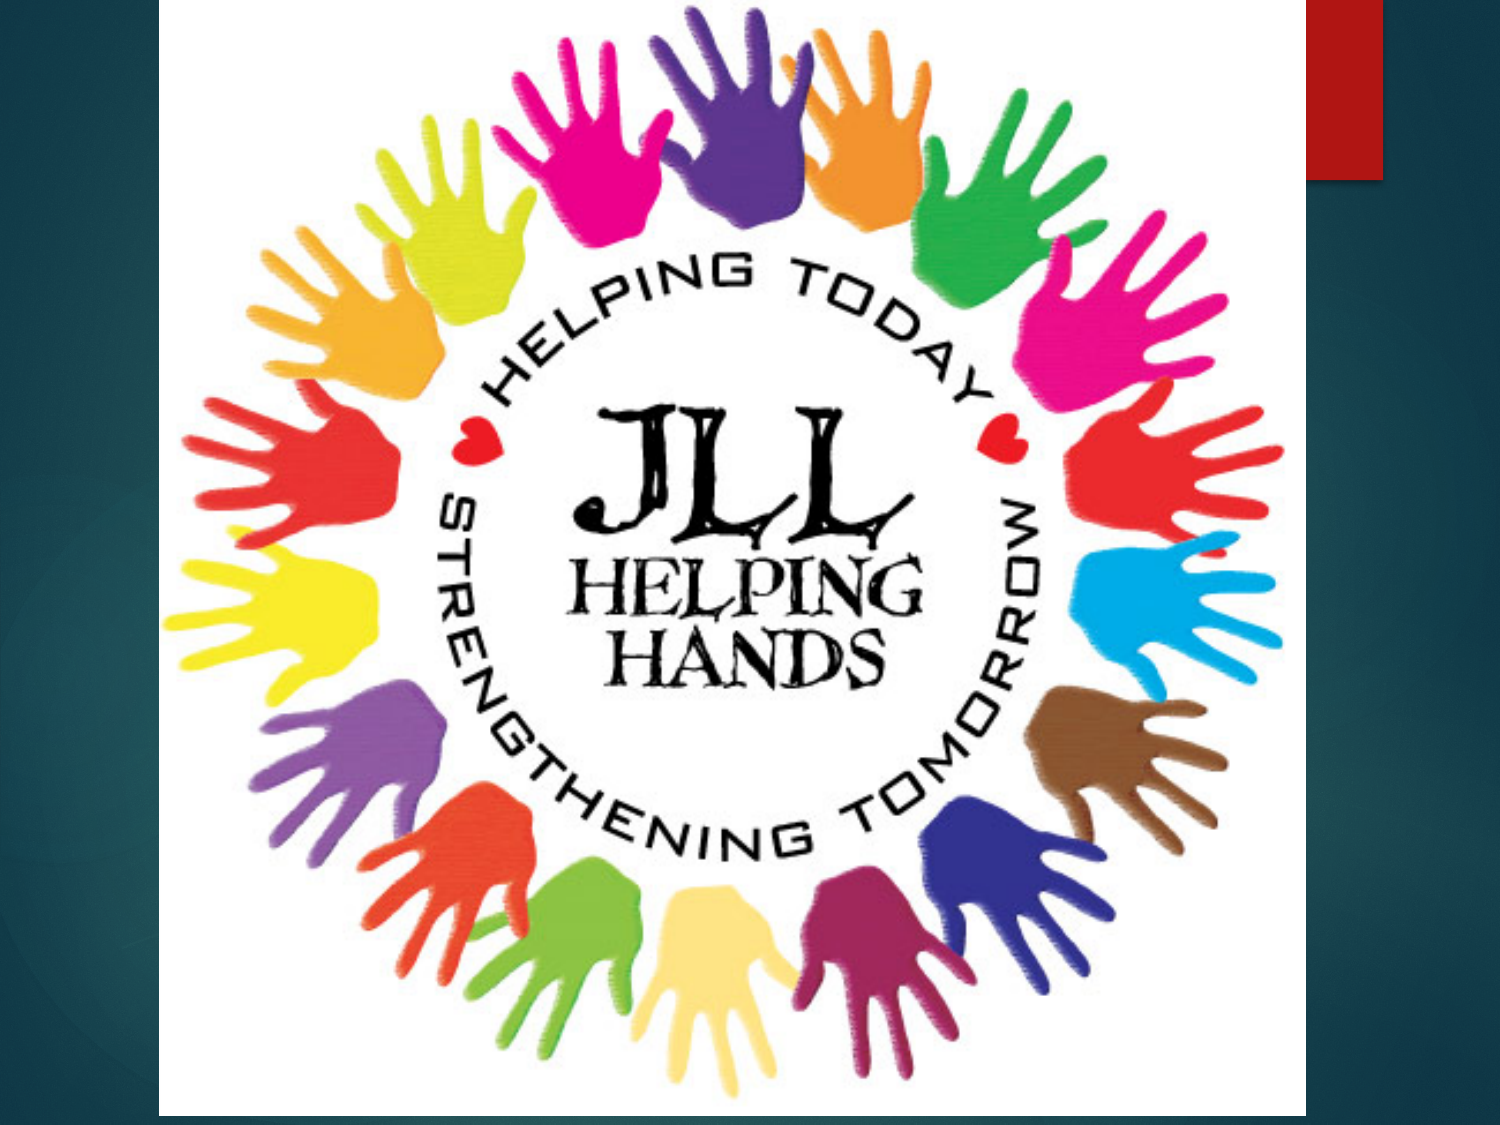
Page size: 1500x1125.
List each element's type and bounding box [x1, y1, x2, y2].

picture [159, 0, 1306, 1117]
